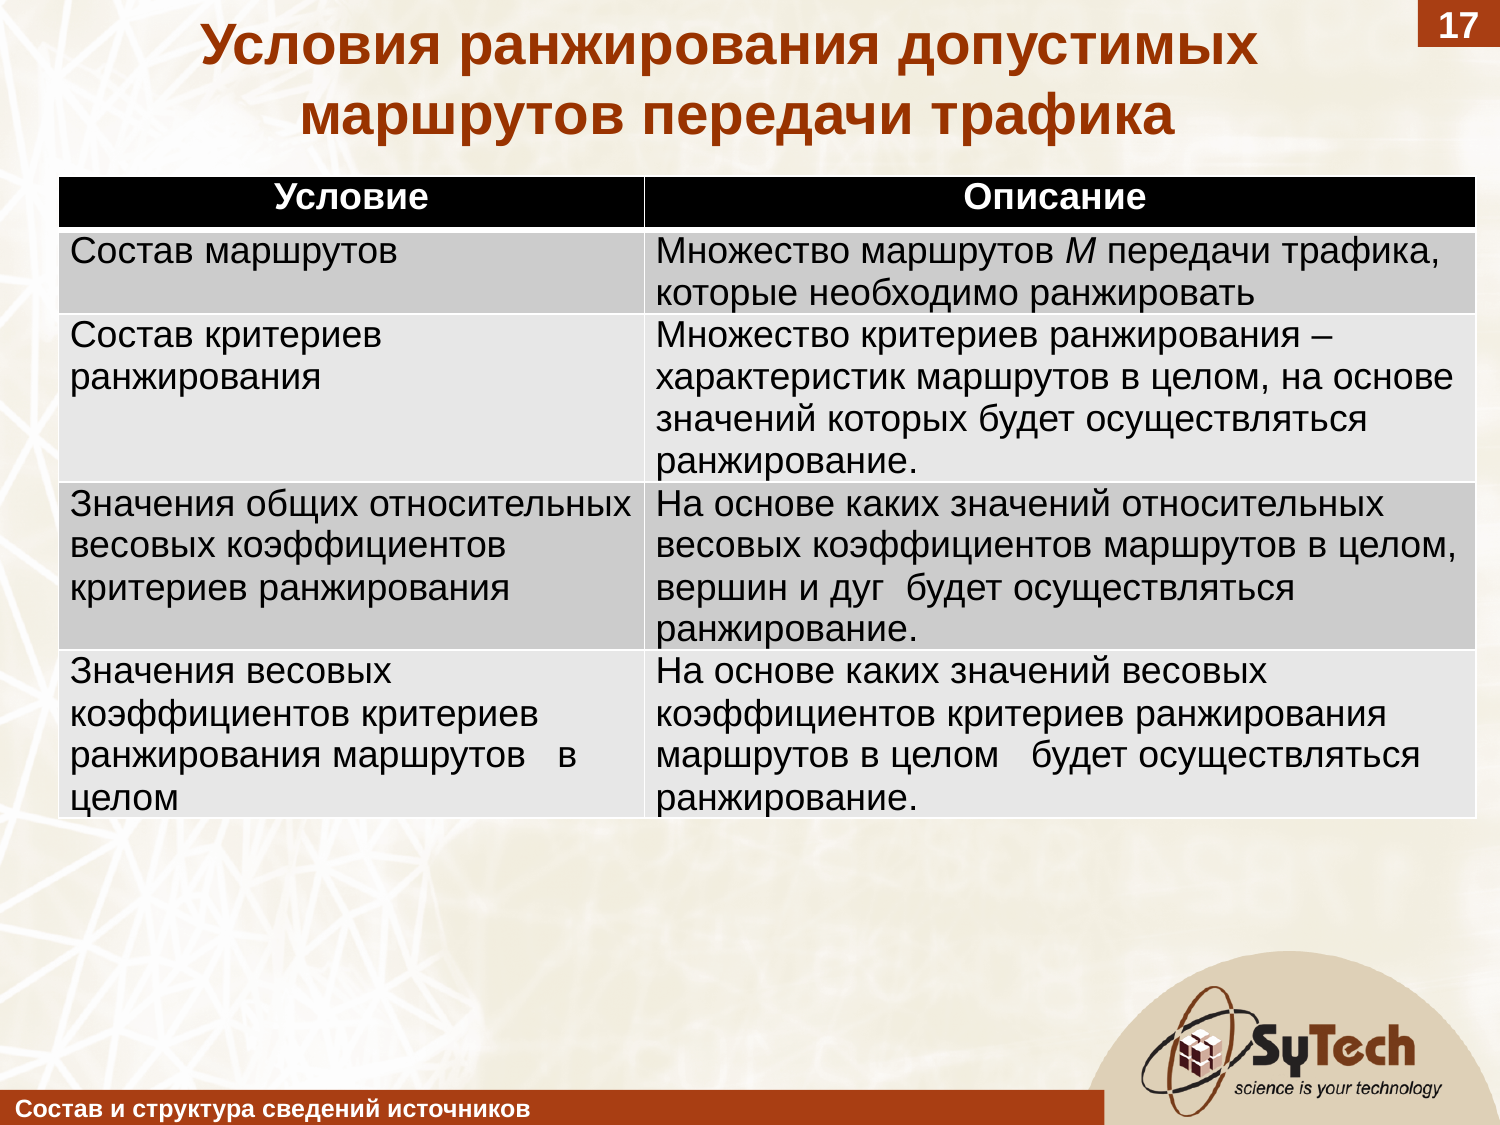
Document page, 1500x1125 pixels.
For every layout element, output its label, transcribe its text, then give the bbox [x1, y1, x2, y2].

table_header Описание [645, 177, 1475, 227]
text_box Условия ранжирования допустимых маршрутов передачи трафика [0, 70, 1460, 153]
table_header Условие [59, 177, 644, 227]
table_cell Множество критериев ранжирования – характеристик маршрутов в целом, на основе значений которых будет осуществляться ранжирование. [645, 315, 1475, 481]
picture [0, 0, 1500, 93]
text_box Состав и структура сведений источников [0, 1089, 1105, 1125]
picture [0, 153, 1500, 1125]
table_cell Значения весовых коэффициентов критериев ранжирования маршрутов в целом [59, 651, 644, 817]
table_cell Состав маршрутов [59, 233, 644, 313]
text_box 17 [1417, 0, 1500, 47]
text_box [70, 93, 1500, 218]
table_cell Значения общих относительных весовых коэффициентов критериев ранжирования [59, 483, 644, 649]
table_cell Состав критериев ранжирования [59, 315, 644, 481]
table_cell На основе каких значений весовых коэффициентов критериев ранжирования маршрутов в целом будет осуществляться ранжирование. [645, 651, 1475, 817]
table_cell Множество маршрутов М передачи трафика, которые необходимо ранжировать [645, 233, 1475, 313]
table_cell На основе каких значений относительных весовых коэффициентов маршрутов в целом, вершин и дуг будет осуществляться ранжирование. [645, 483, 1475, 649]
